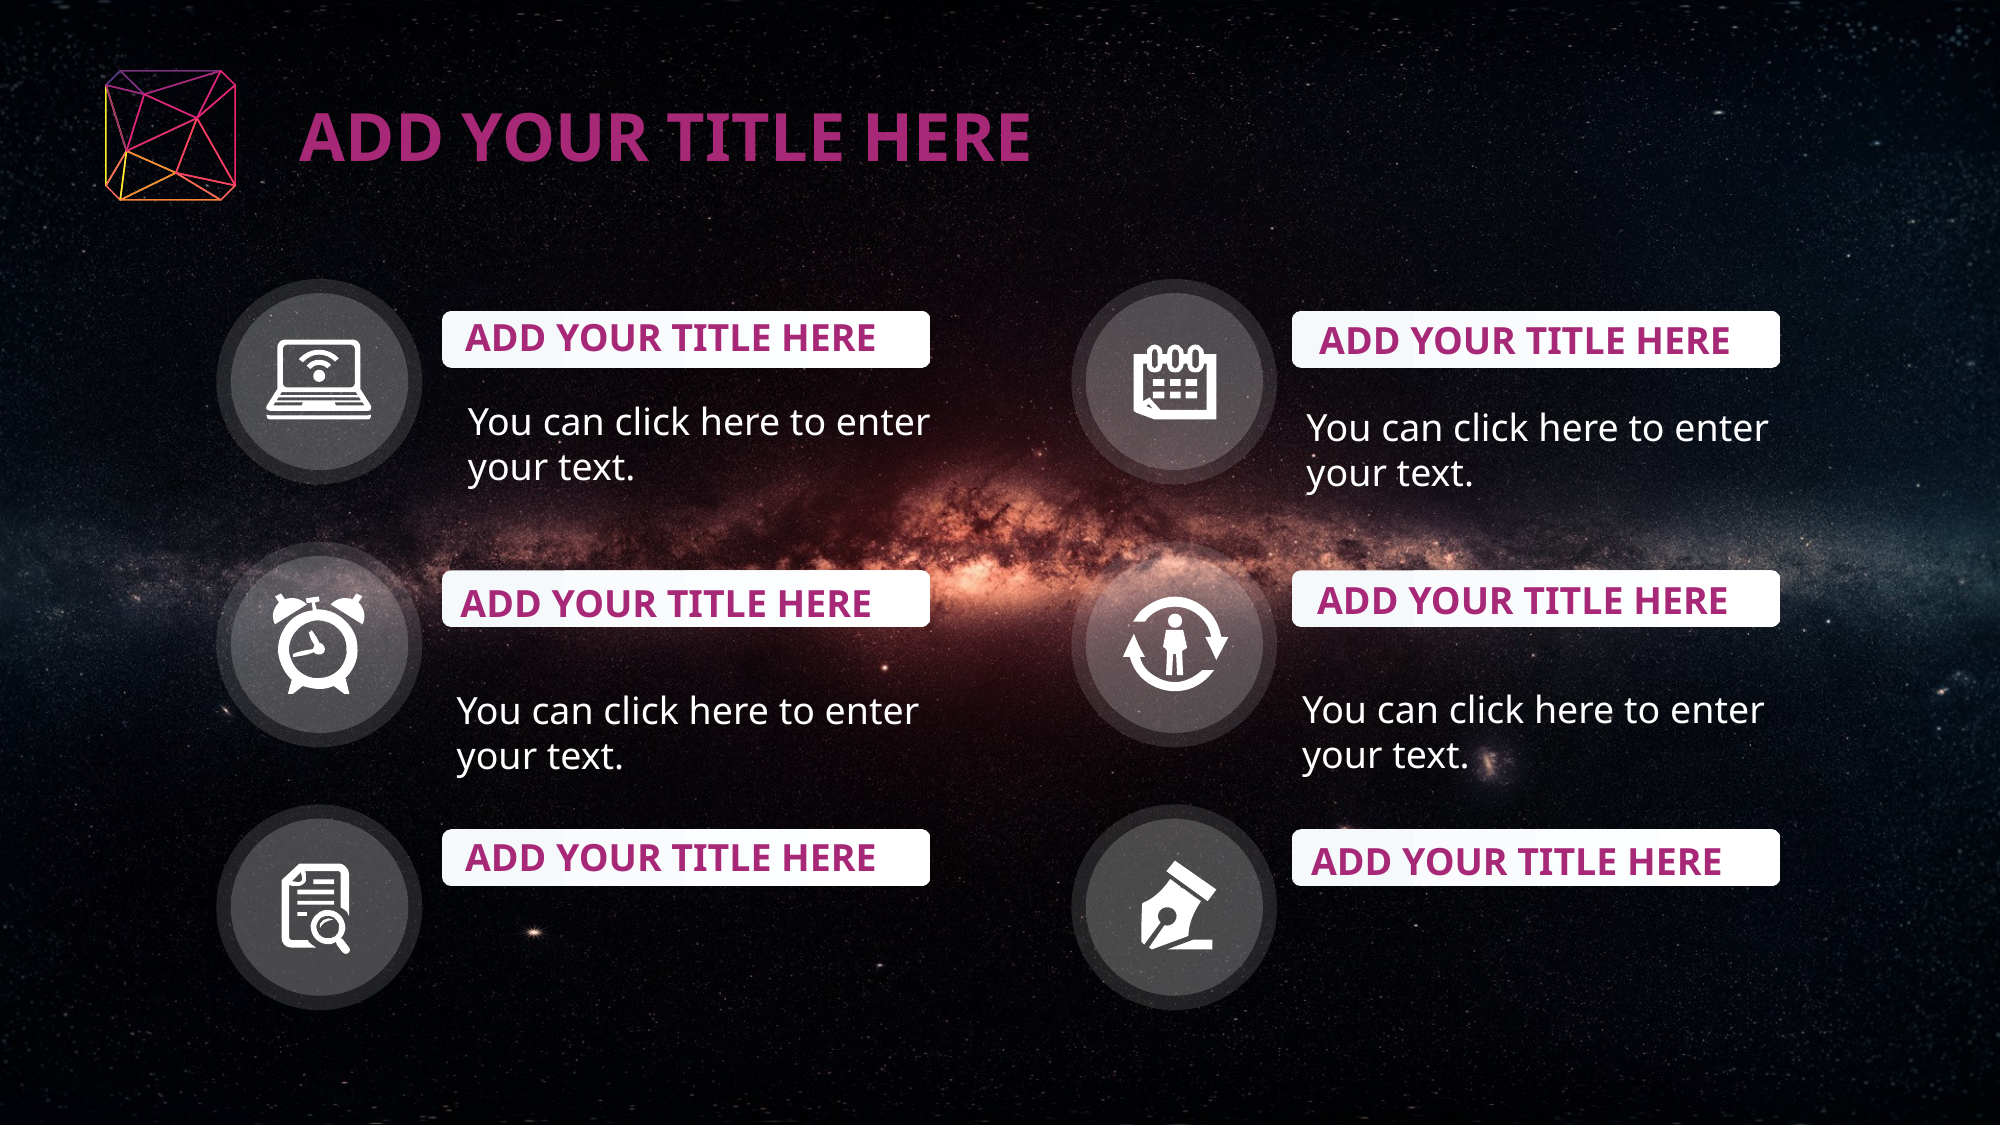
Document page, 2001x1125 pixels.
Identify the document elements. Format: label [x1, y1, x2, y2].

text_box [1071, 804, 1278, 1011]
text_box [216, 804, 423, 1011]
text_box [216, 278, 423, 485]
text_box [1071, 278, 1278, 485]
text_box [216, 541, 423, 748]
picture [0, 0, 2000, 1125]
text_box [1071, 541, 1278, 748]
text_box [105, 70, 1354, 200]
